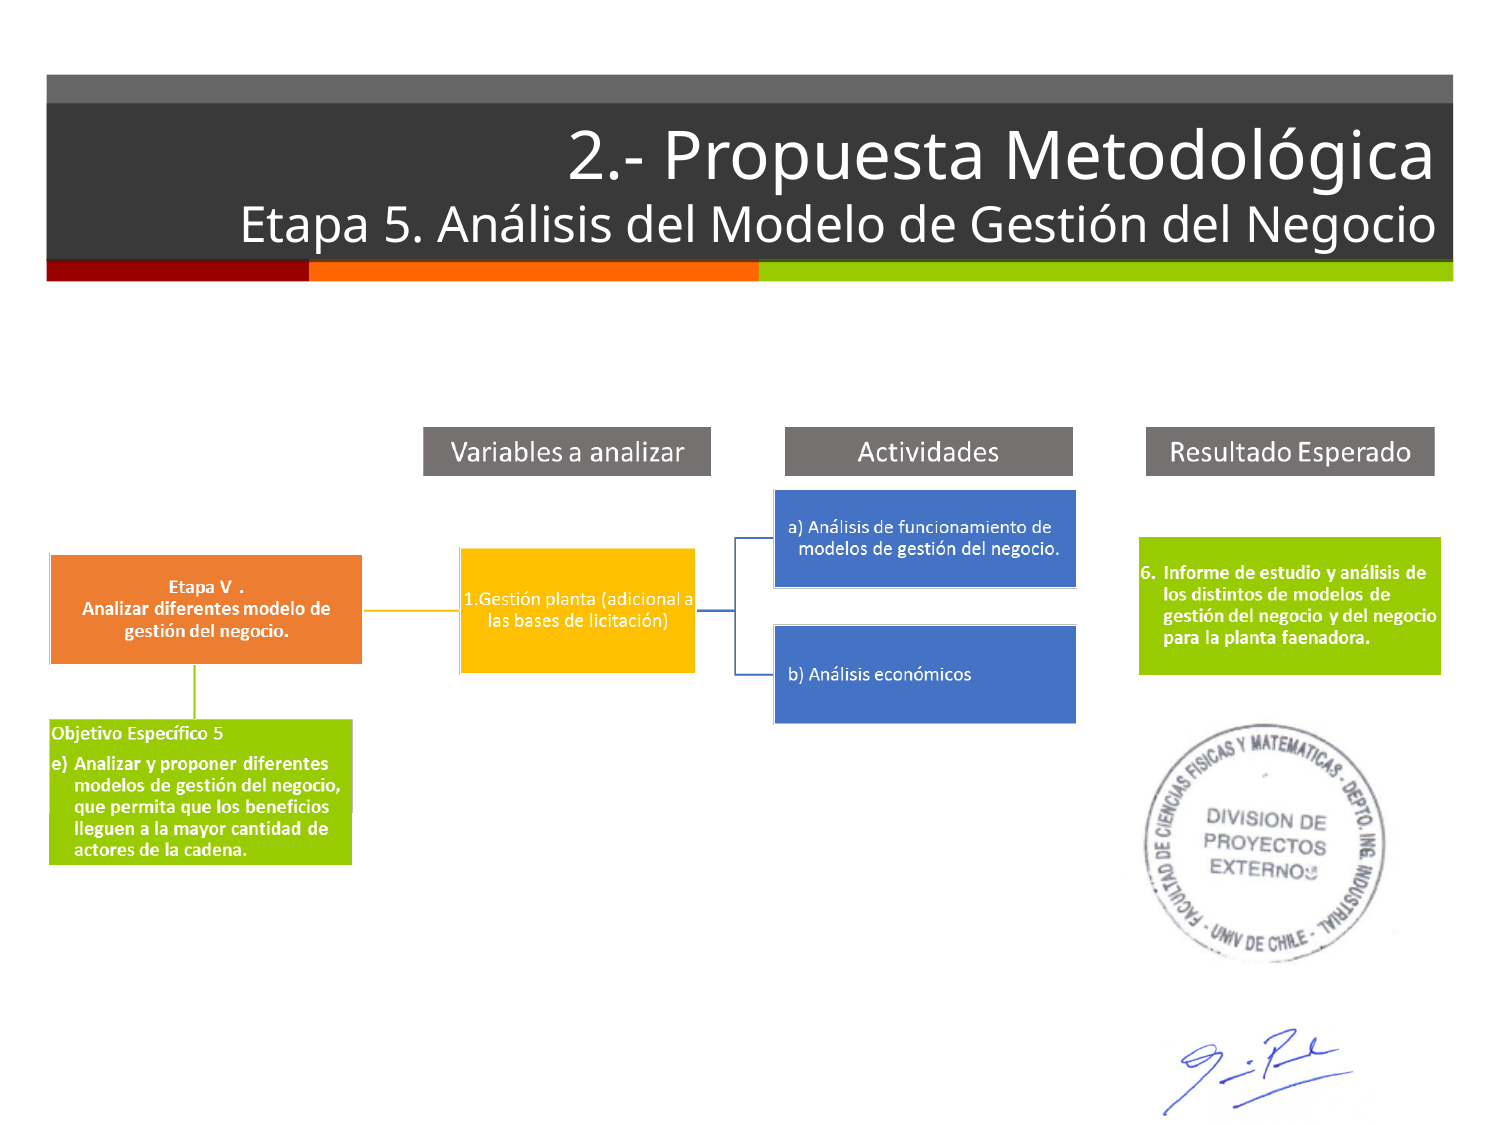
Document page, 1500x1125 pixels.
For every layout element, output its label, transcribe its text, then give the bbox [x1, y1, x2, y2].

title 2.- Propuesta Metodológica Etapa 5. Análisis del Modelo de Gestión del Negocio [46, 103, 1454, 263]
picture [1139, 1018, 1380, 1125]
picture [38, 405, 1454, 985]
